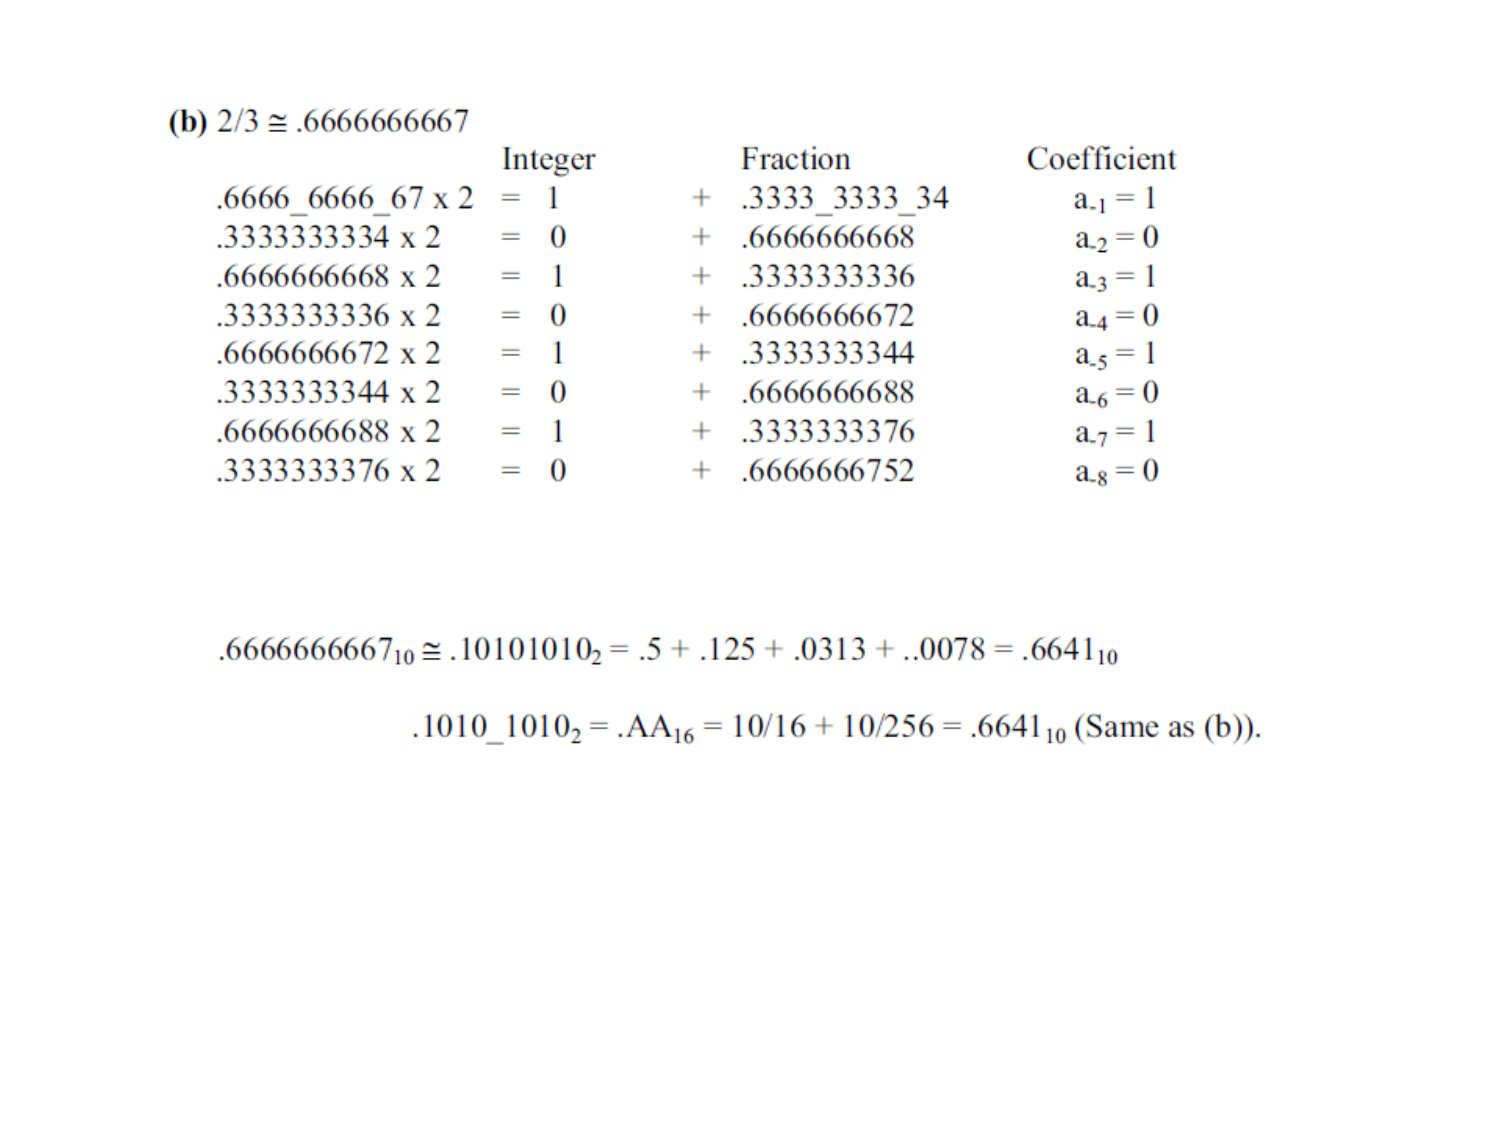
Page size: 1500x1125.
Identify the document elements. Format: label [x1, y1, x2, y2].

picture [210, 627, 1288, 767]
picture [149, 99, 1213, 508]
